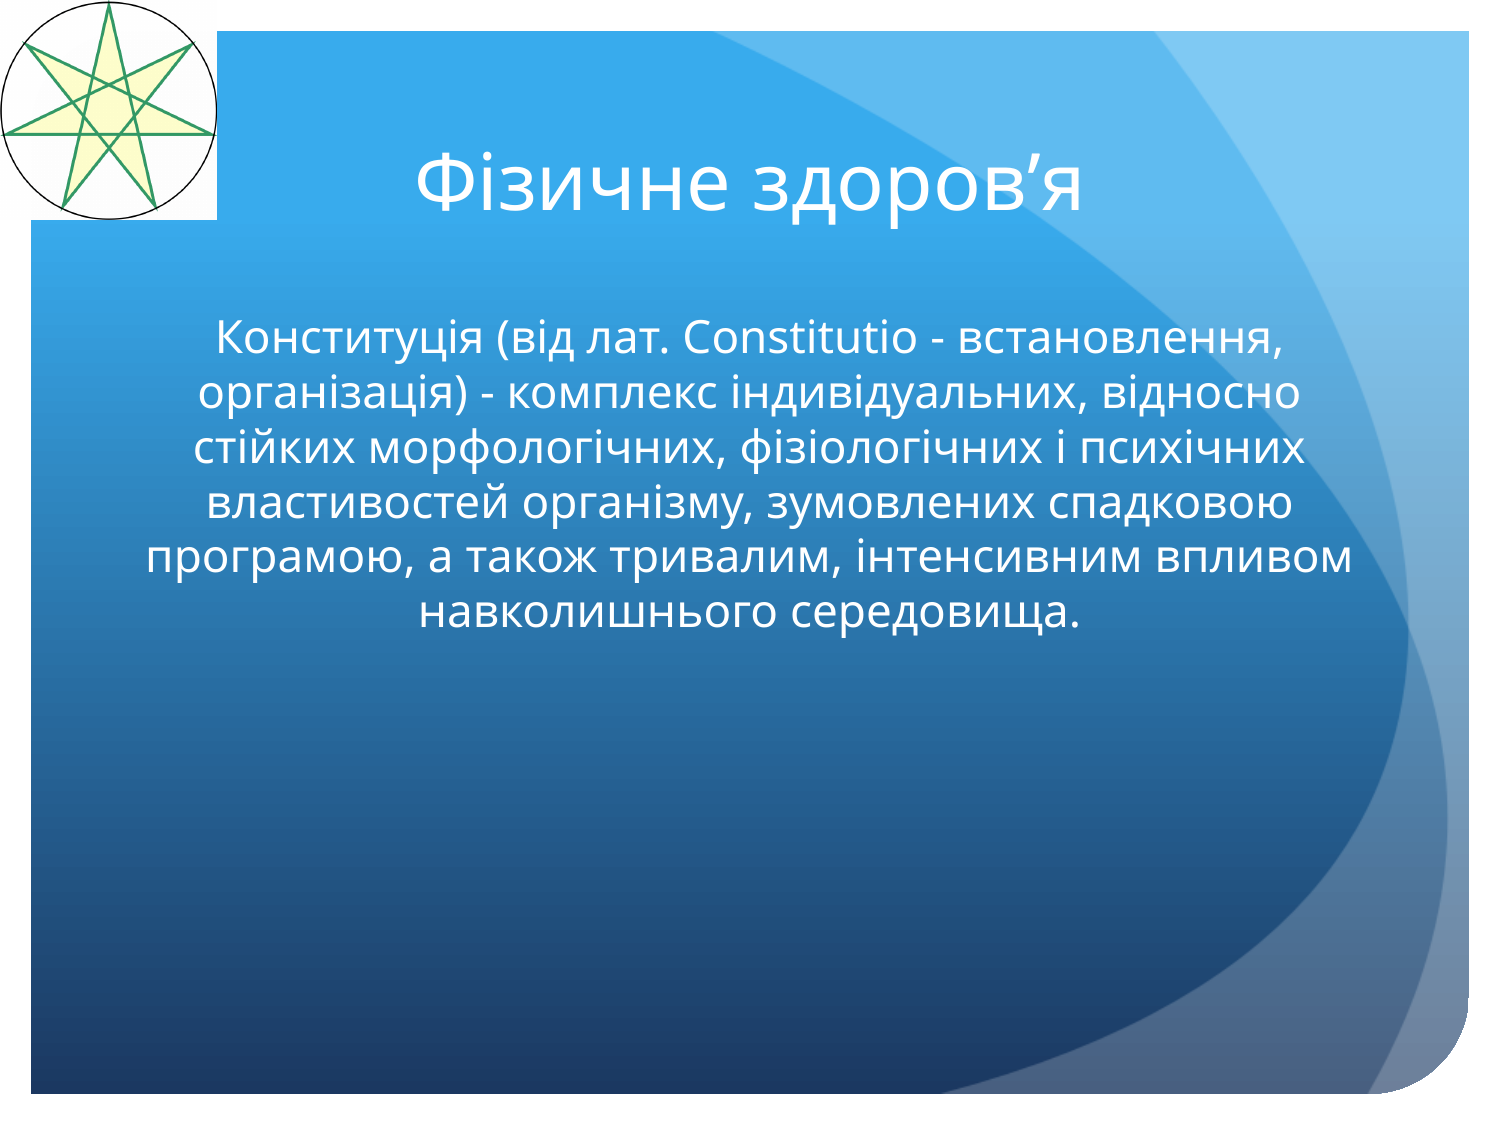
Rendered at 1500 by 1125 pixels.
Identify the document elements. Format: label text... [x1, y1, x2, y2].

title Фізичне здоров’я [127, 62, 1372, 234]
list Конституція (від лат. Constitutio - встановлення, організація) - комплекс індивідуальних, відносно стійких морфологічних, фізіологічних і психічних властивостей організму, зумовлених спадковою програмою, а також тривалим, інтенсивним впливом навколишнього середовища. [127, 299, 1372, 991]
picture [0, 0, 1473, 1094]
